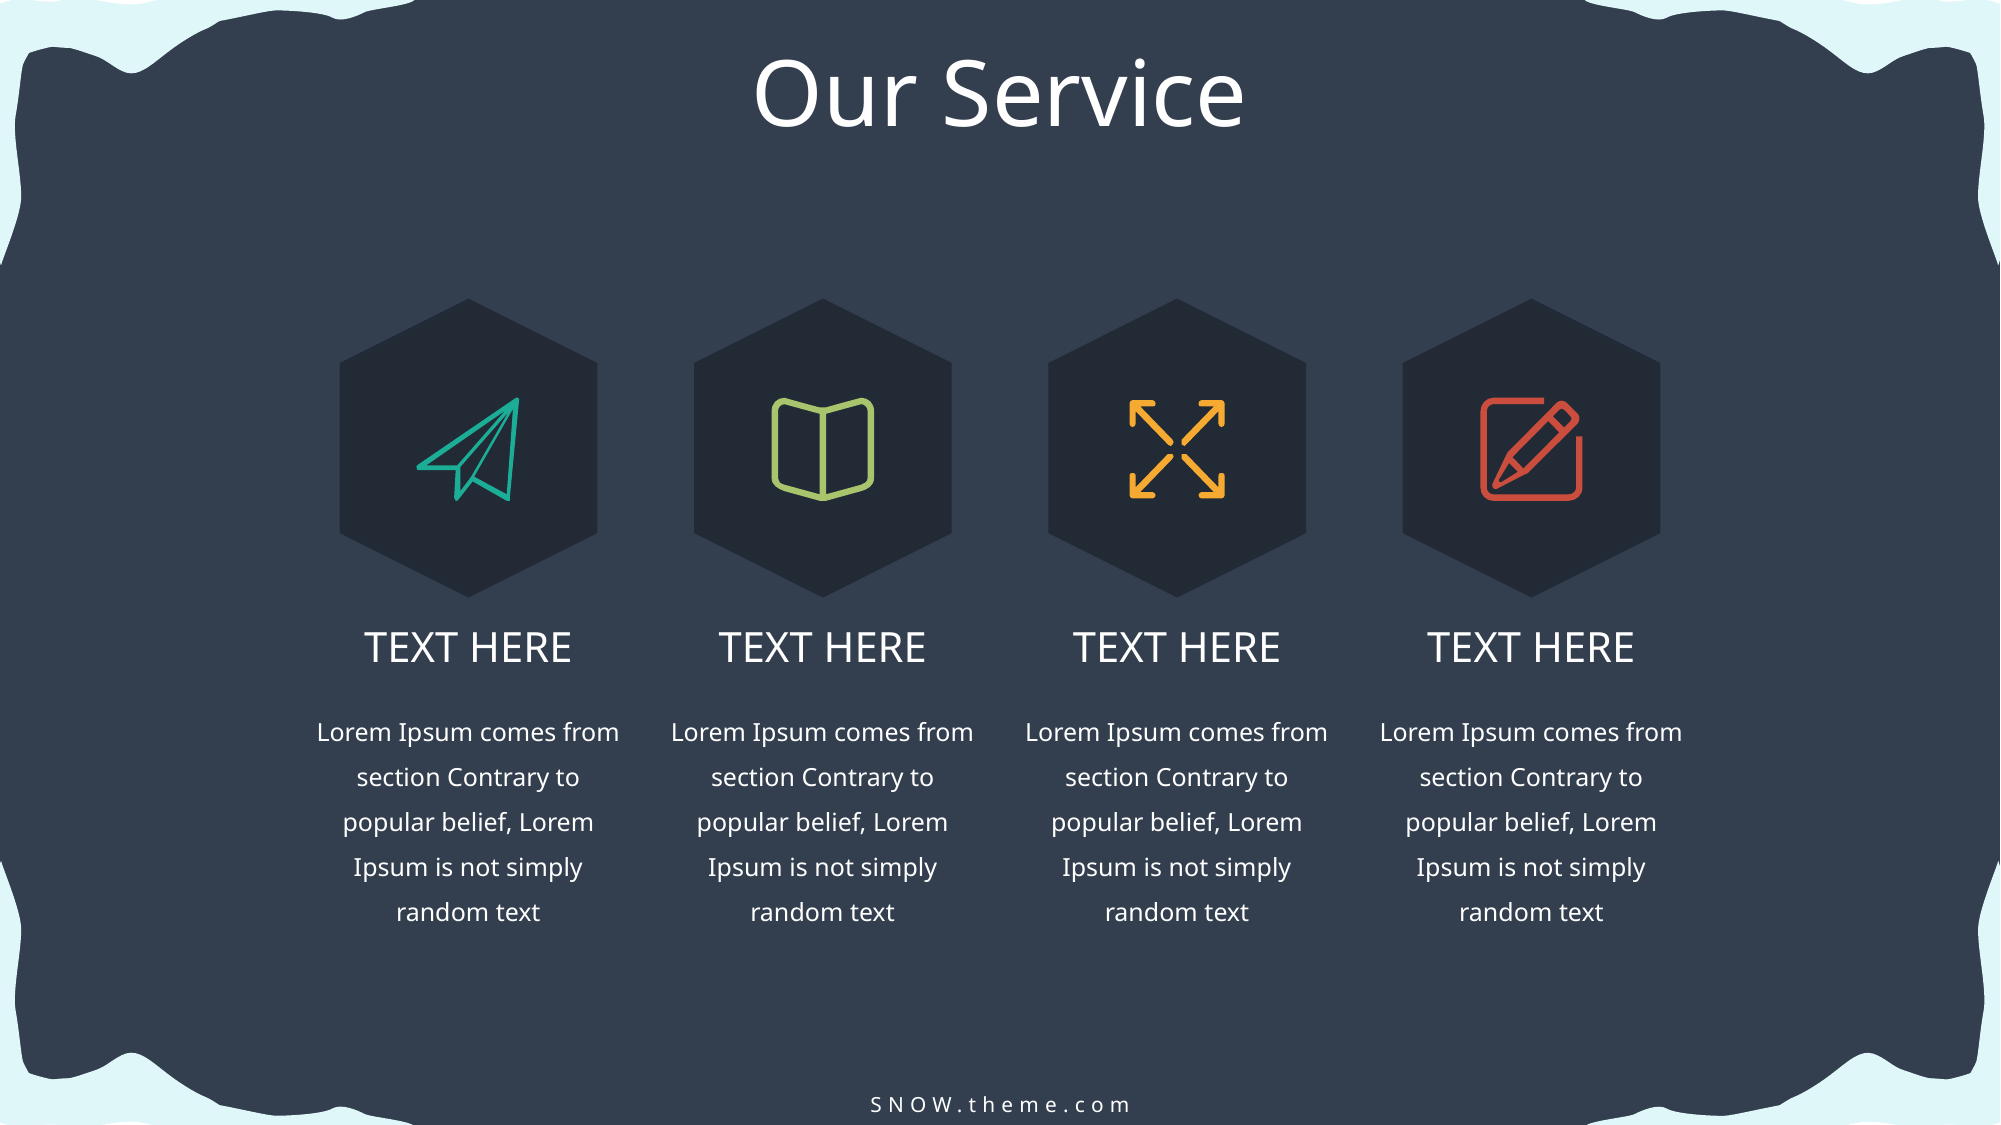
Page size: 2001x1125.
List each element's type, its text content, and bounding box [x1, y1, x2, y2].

text_box [416, 397, 520, 501]
text_box Lorem Ipsum comes from section Contrary to popular belief, Lorem Ipsum is not simply random text [1364, 694, 1699, 934]
text_box TEXT HERE [703, 613, 942, 678]
text_box [1129, 454, 1174, 499]
text_box [1129, 400, 1174, 447]
text_box Our Service [737, 27, 1263, 153]
text_box [1181, 454, 1225, 499]
text_box [771, 397, 875, 501]
text_box Lorem Ipsum comes from section Contrary to popular belief, Lorem Ipsum is not simply random text [301, 694, 636, 934]
text_box [1181, 400, 1225, 447]
text_box Lorem Ipsum comes from section Contrary to popular belief, Lorem Ipsum is not simply random text [655, 694, 991, 934]
text_box [338, 297, 599, 599]
text_box TEXT HERE [1058, 613, 1297, 678]
text_box Lorem Ipsum comes from section Contrary to popular belief, Lorem Ipsum is not simply random text [1009, 694, 1345, 934]
text_box [1480, 397, 1583, 501]
text_box [1047, 297, 1308, 599]
text_box TEXT HERE [349, 613, 588, 678]
text_box [692, 297, 953, 599]
text_box TEXT HERE [1412, 613, 1651, 678]
text_box [1401, 297, 1662, 599]
